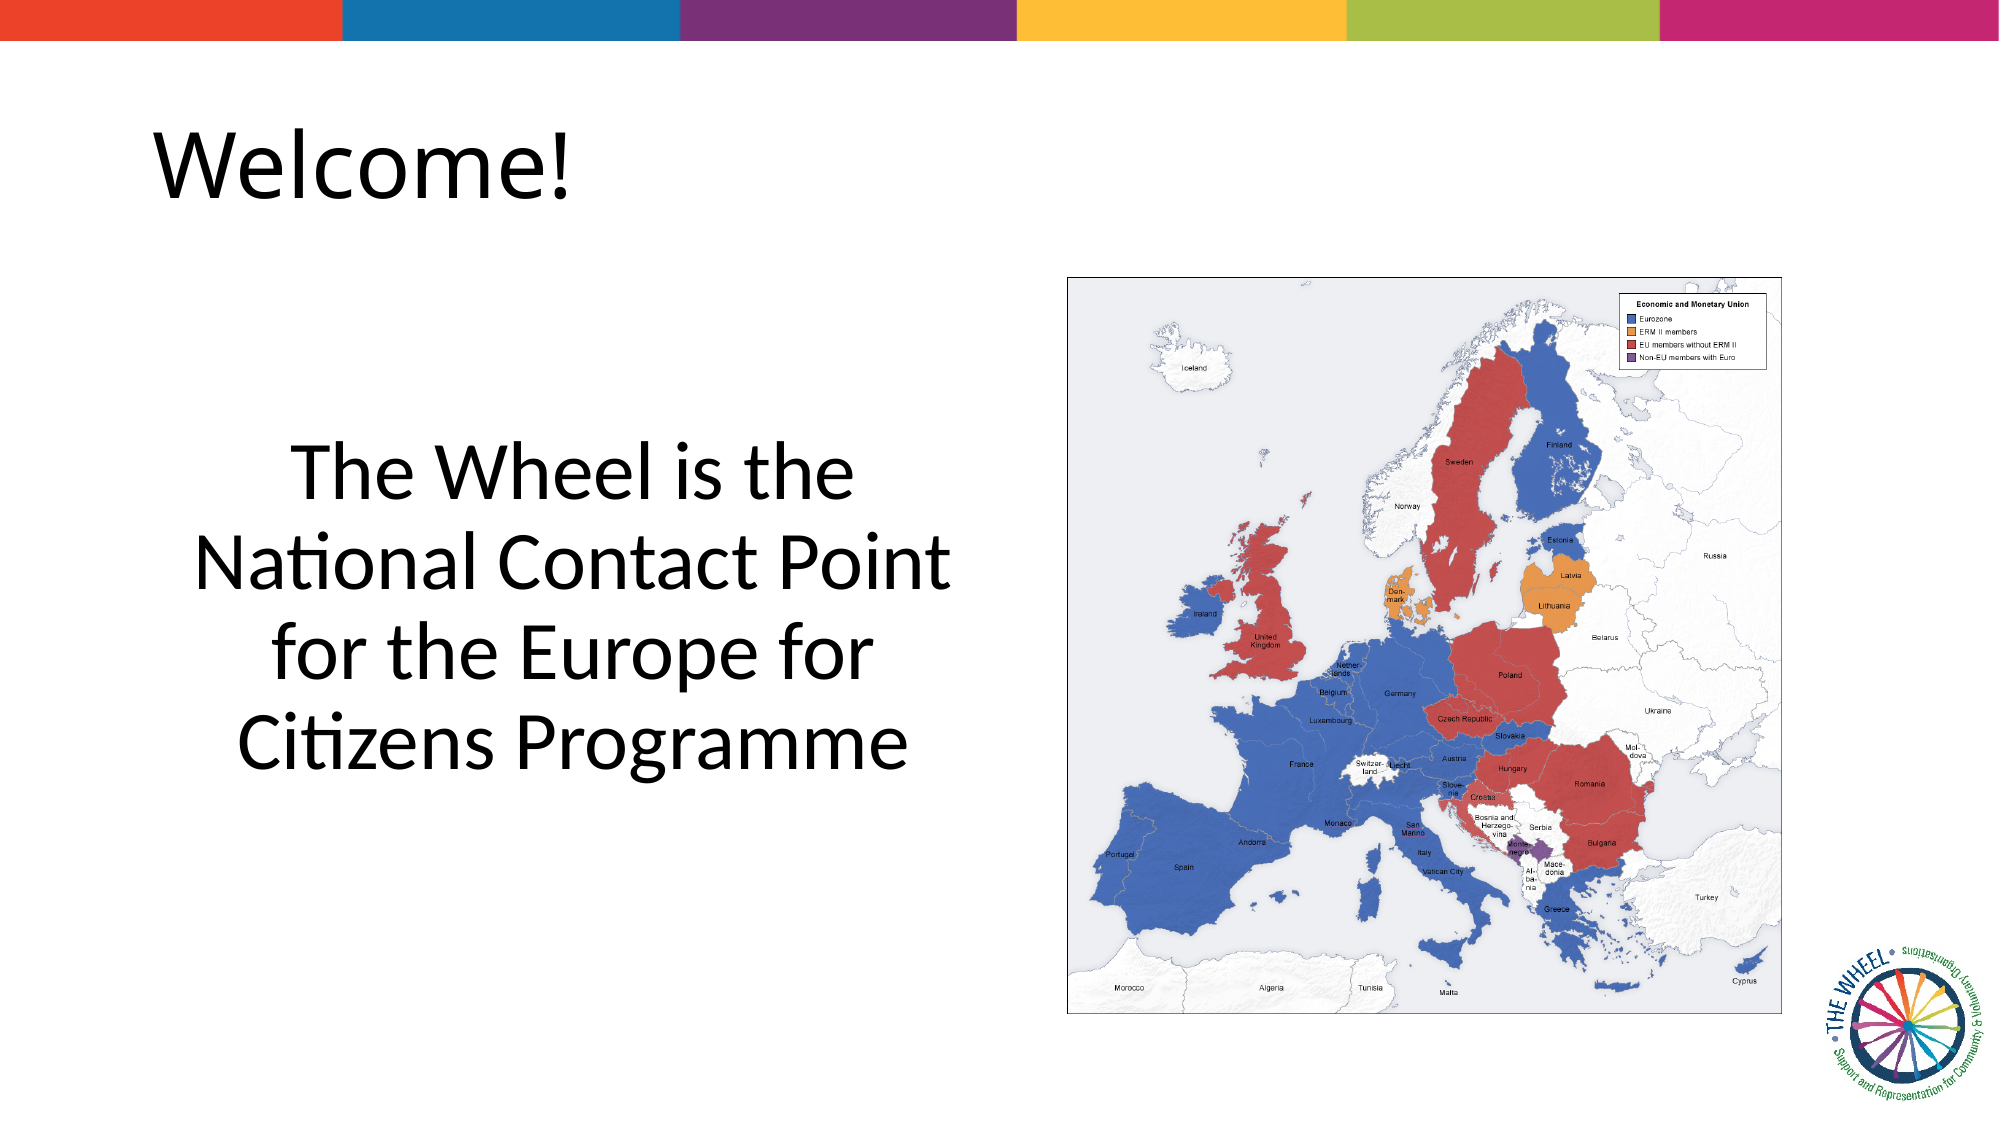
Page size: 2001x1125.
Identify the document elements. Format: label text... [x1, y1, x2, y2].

title Welcome! [137, 59, 1863, 278]
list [1067, 277, 1782, 1014]
list The Wheel is the National Contact Point for the Europe for Citizens Programme [137, 299, 1010, 1014]
picture [1825, 944, 1984, 1103]
picture [0, 0, 2000, 41]
